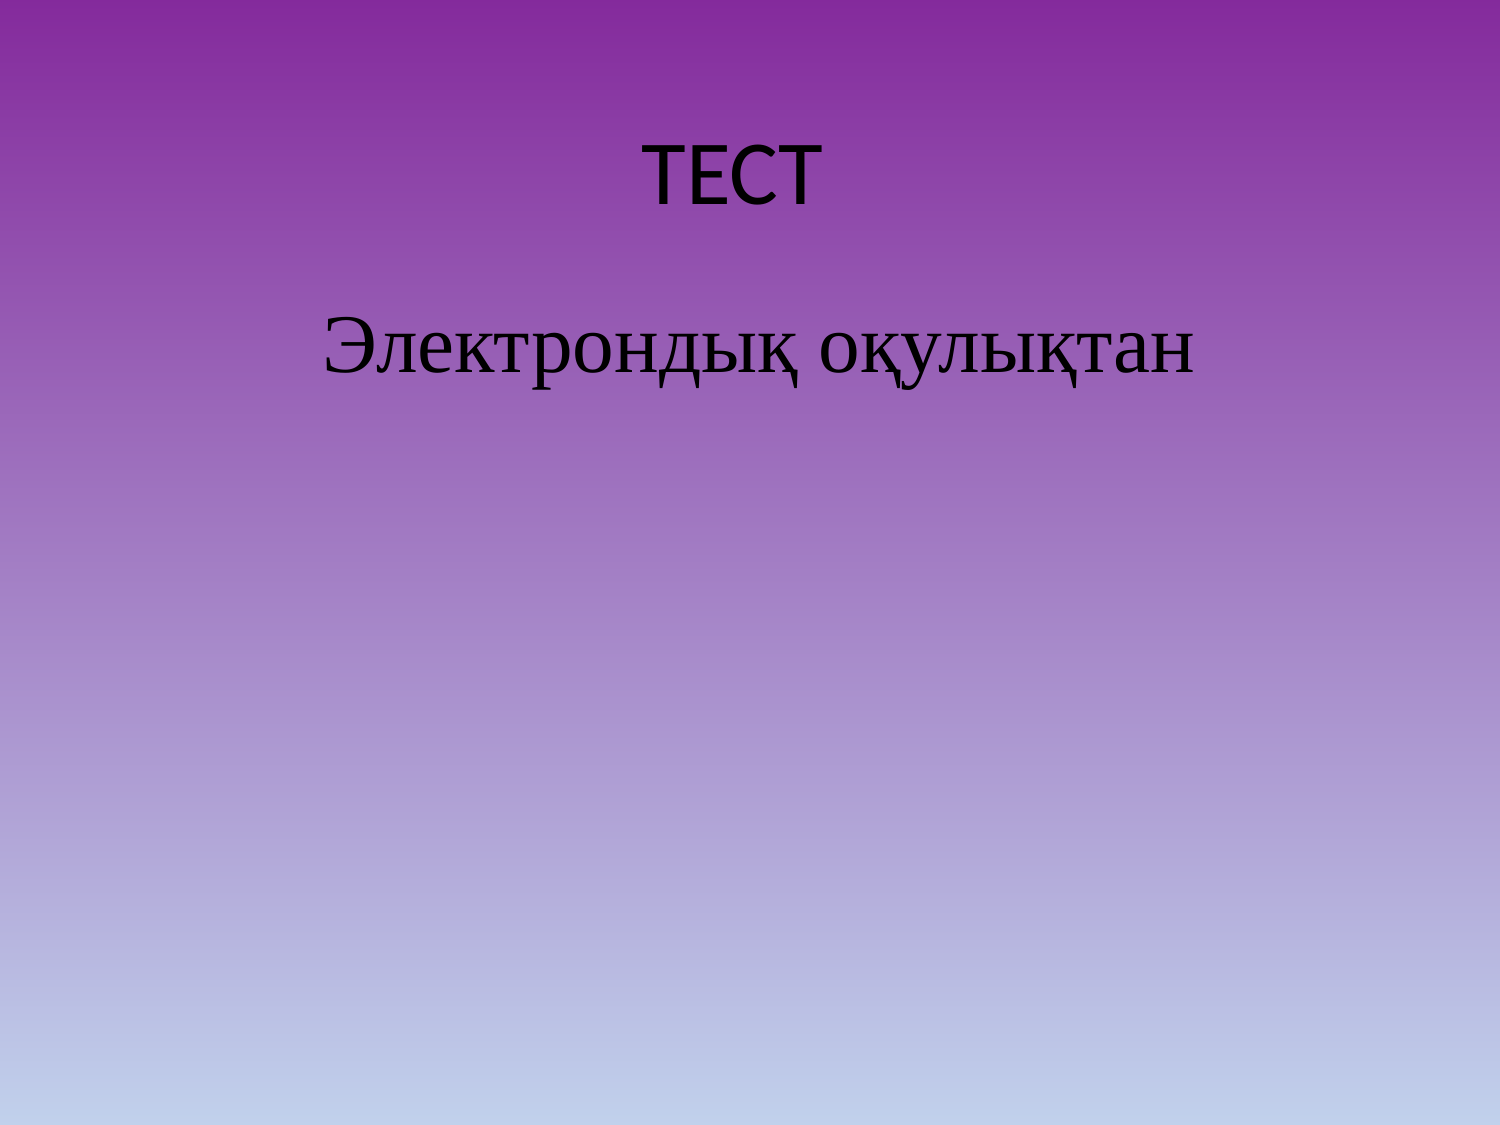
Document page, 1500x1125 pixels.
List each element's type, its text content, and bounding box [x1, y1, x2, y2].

title ТЕСТ [105, 46, 1381, 288]
subtitle Электрондық оқулықтан [234, 281, 1285, 569]
